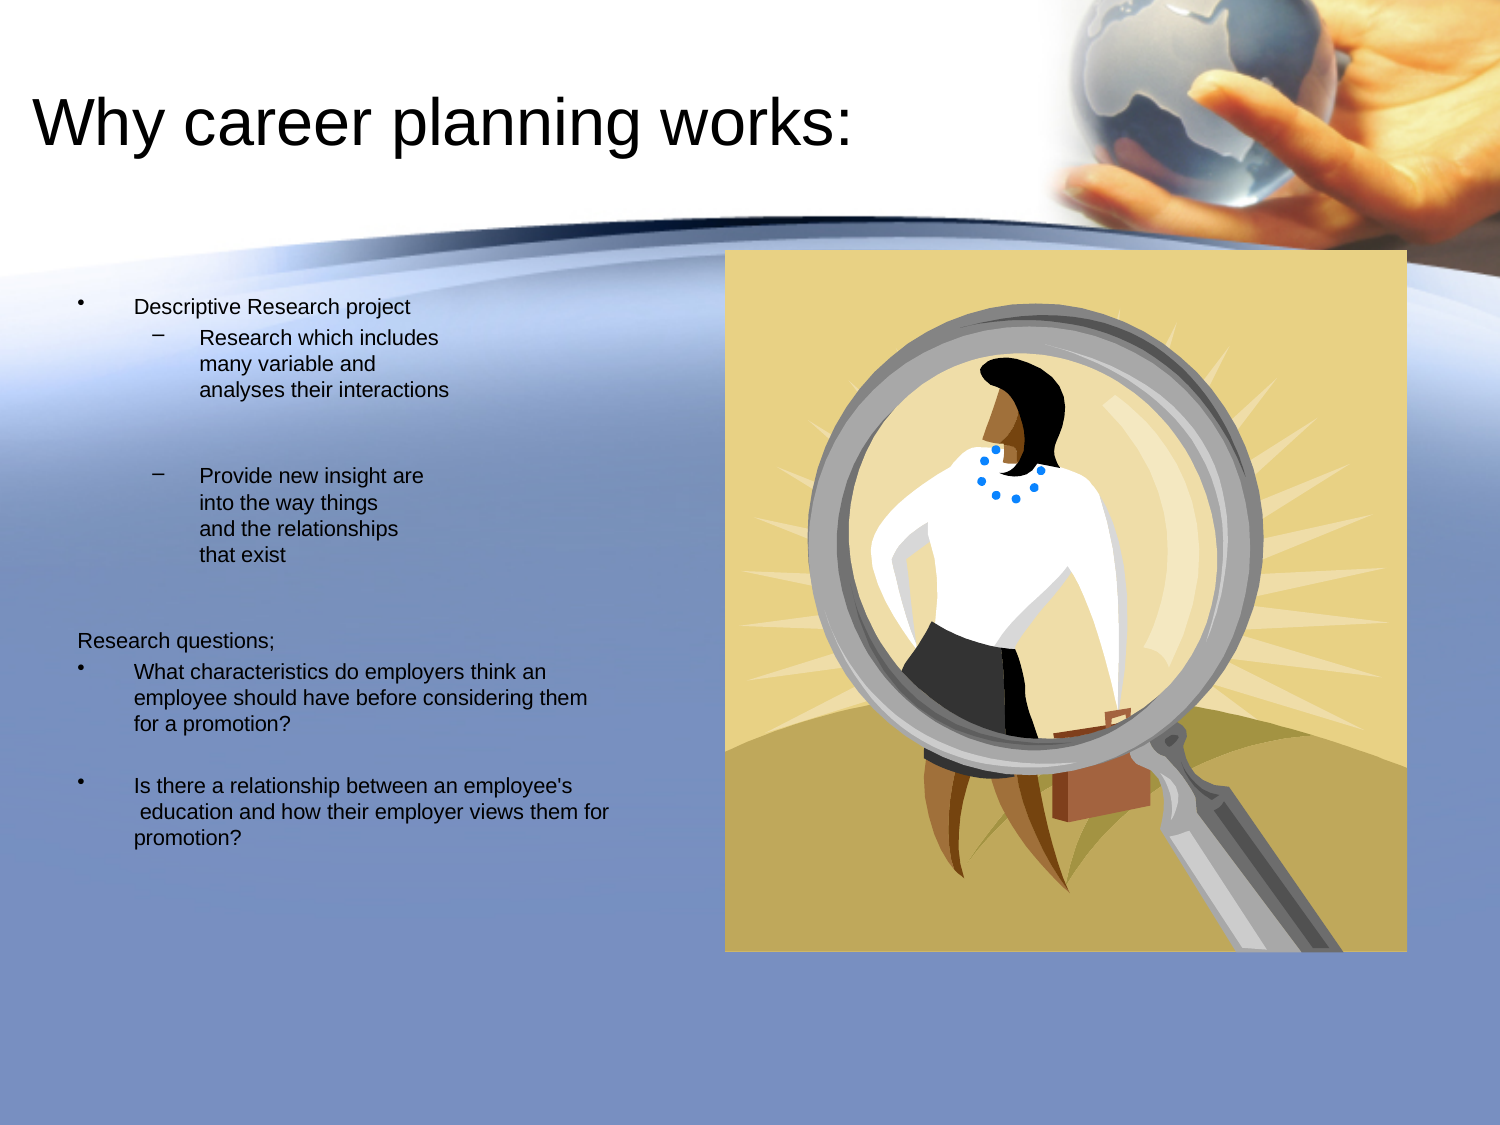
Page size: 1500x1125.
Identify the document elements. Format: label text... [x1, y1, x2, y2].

list Descriptive Research project Research which includes many variable and analyses their interactions Provide new insight are into the way things and the relationships that exist Research questions; What characteristics do employers think an employee should have before considering them for a promotion? Is there a relationship between an employee's education and how their employer views them for promotion? [62, 285, 719, 500]
title Why career planning works: [17, 24, 1068, 213]
picture [0, 0, 1500, 1125]
